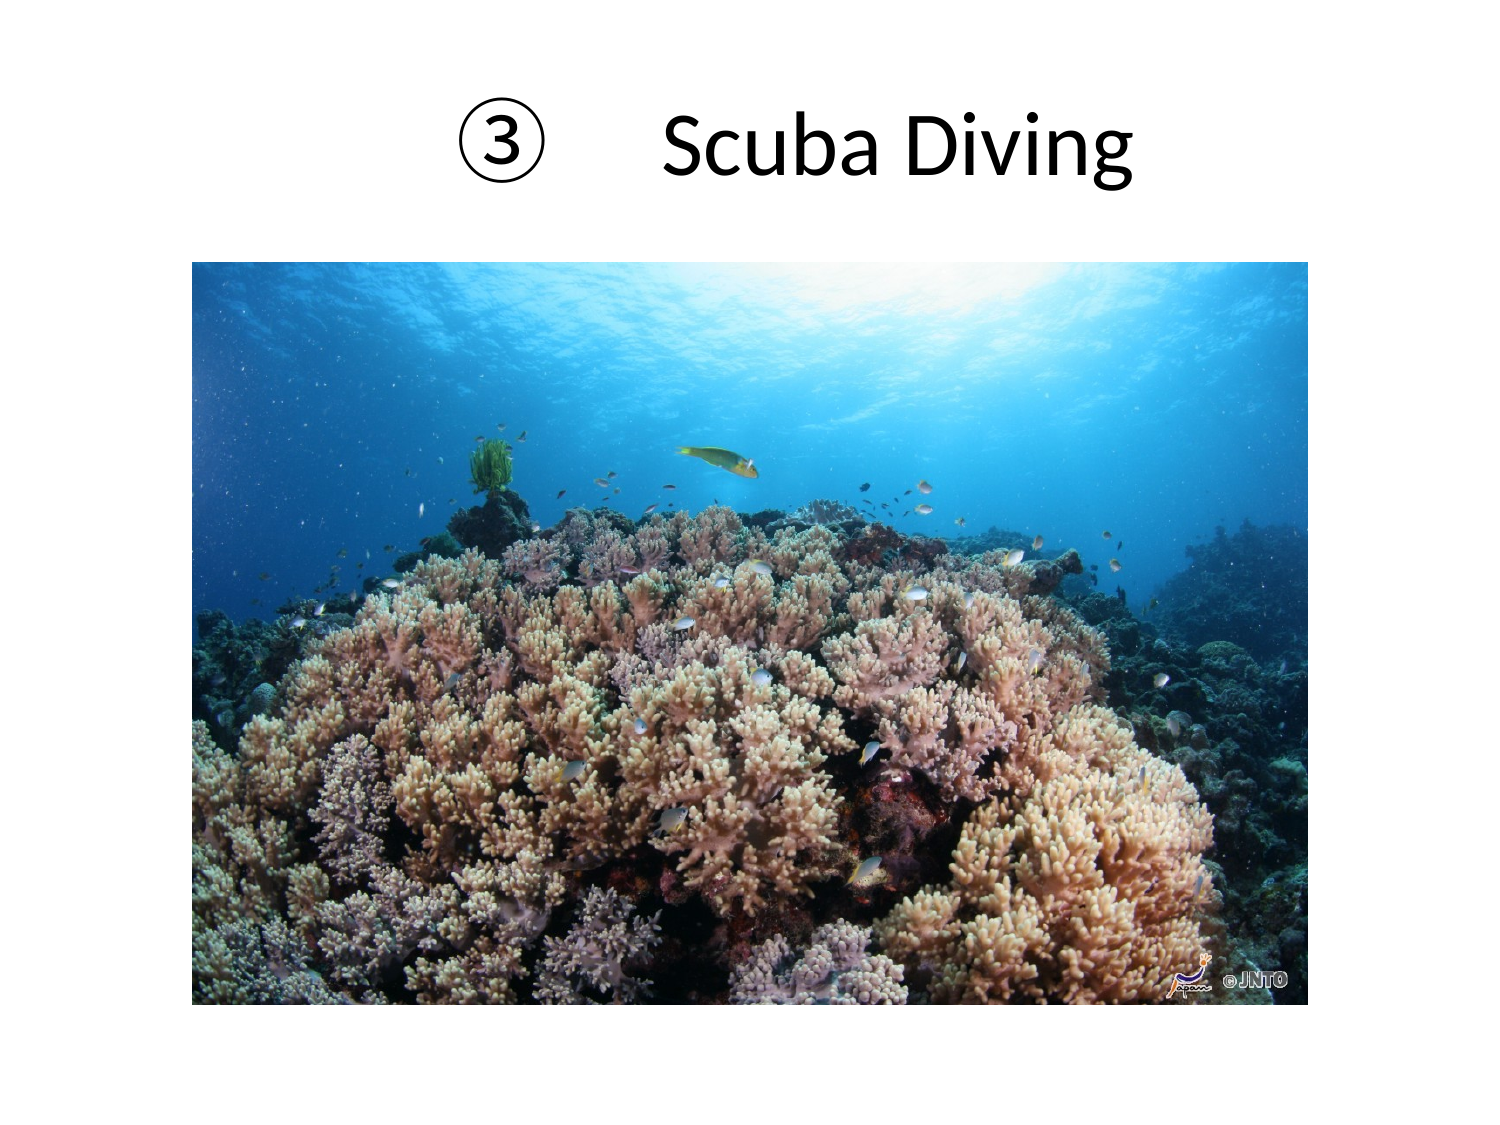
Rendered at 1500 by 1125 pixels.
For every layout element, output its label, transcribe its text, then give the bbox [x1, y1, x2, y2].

title ③ Scuba Diving [75, 45, 1425, 233]
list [192, 262, 1308, 1006]
